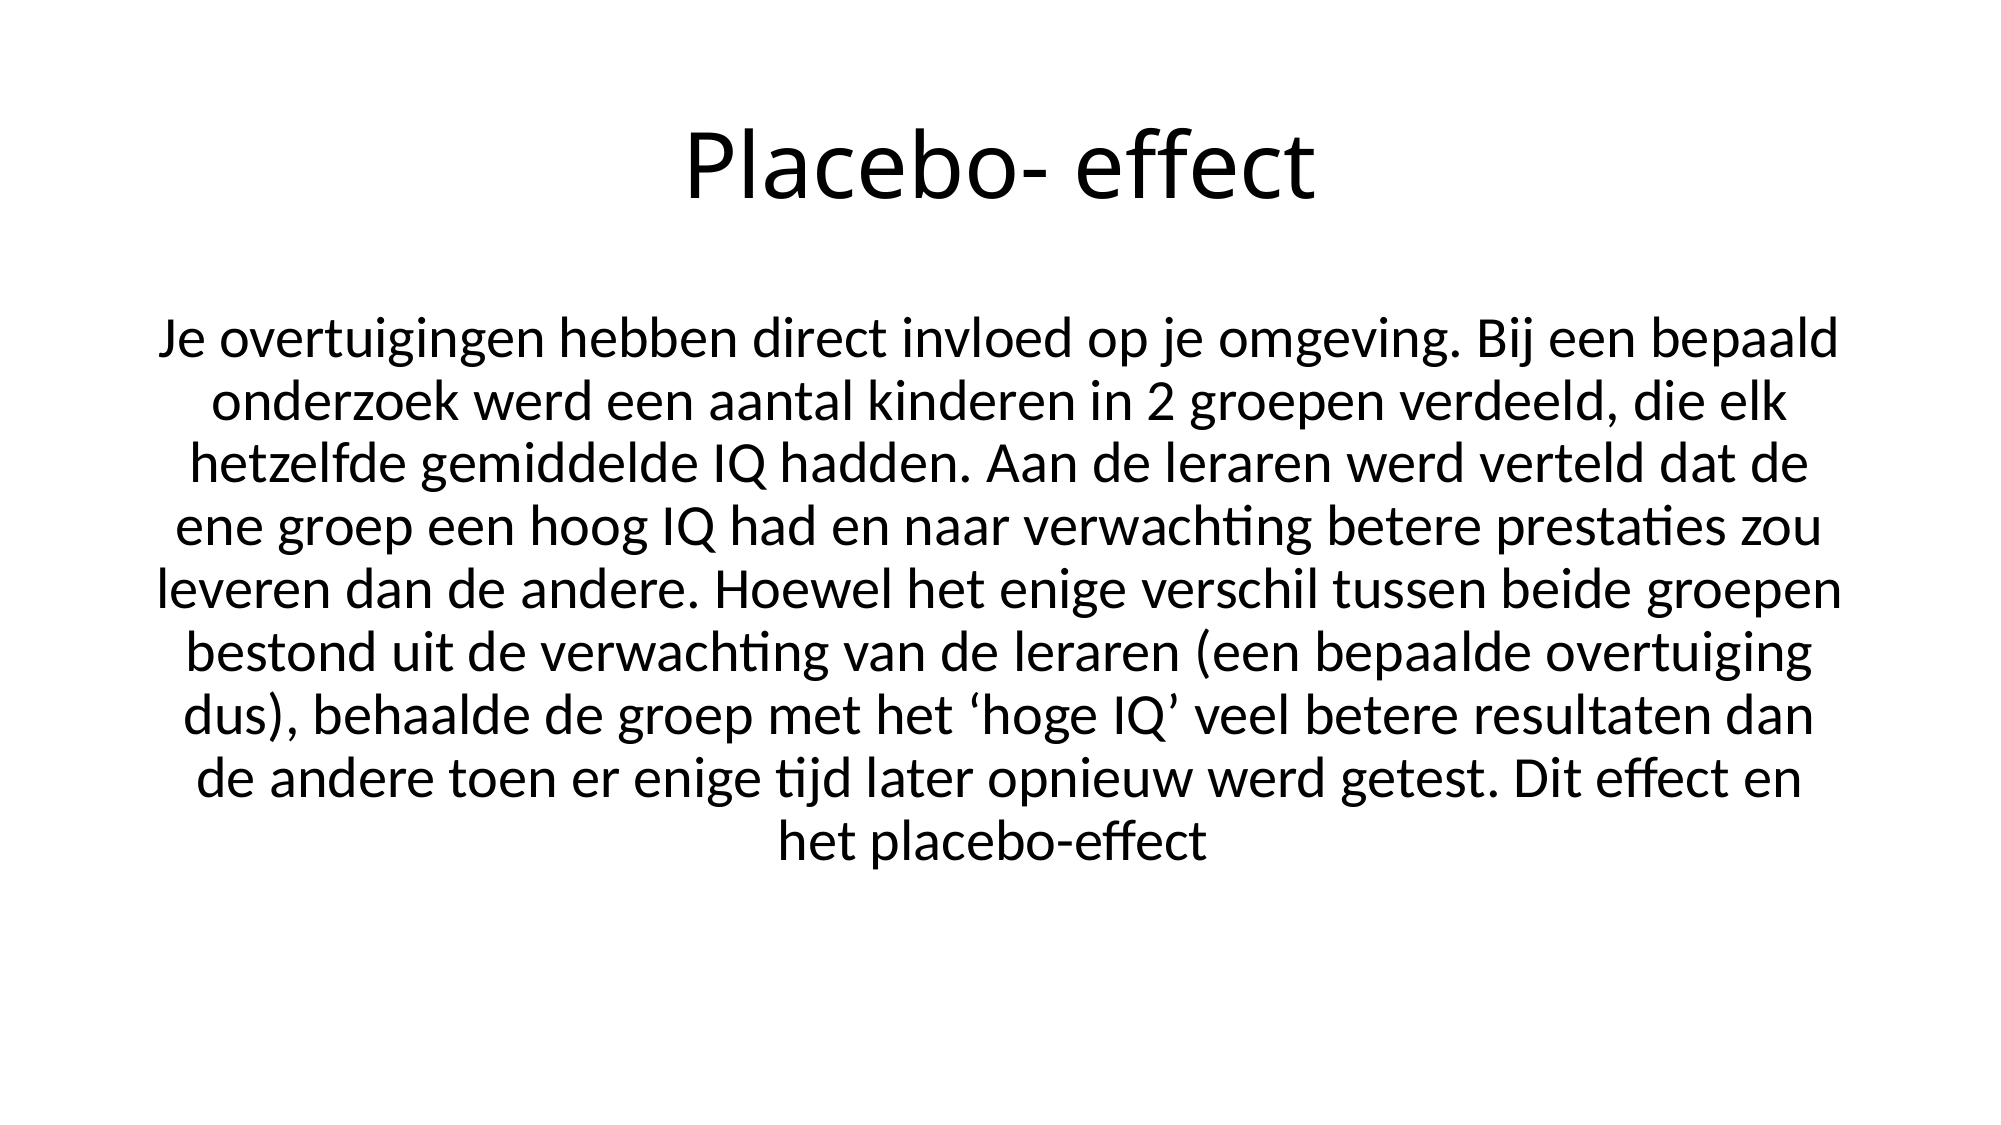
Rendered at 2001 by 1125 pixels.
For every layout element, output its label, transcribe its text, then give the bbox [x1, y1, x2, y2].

title Placebo- effect [137, 59, 1863, 278]
list Je overtuigingen hebben direct invloed op je omgeving. Bij een bepaald onderzoek werd een aantal kinderen in 2 groepen verdeeld, die elk hetzelfde gemiddelde IQ hadden. Aan de leraren werd verteld dat de ene groep een hoog IQ had en naar verwachting betere prestaties zou leveren dan de andere. Hoewel het enige verschil tussen beide groepen bestond uit de verwachting van de leraren (een bepaalde overtuiging dus), behaalde de groep met het ‘hoge IQ’ veel betere resultaten dan de andere toen er enige tijd later opnieuw werd getest. Dit effect en het placebo-effect [137, 299, 1863, 1014]
